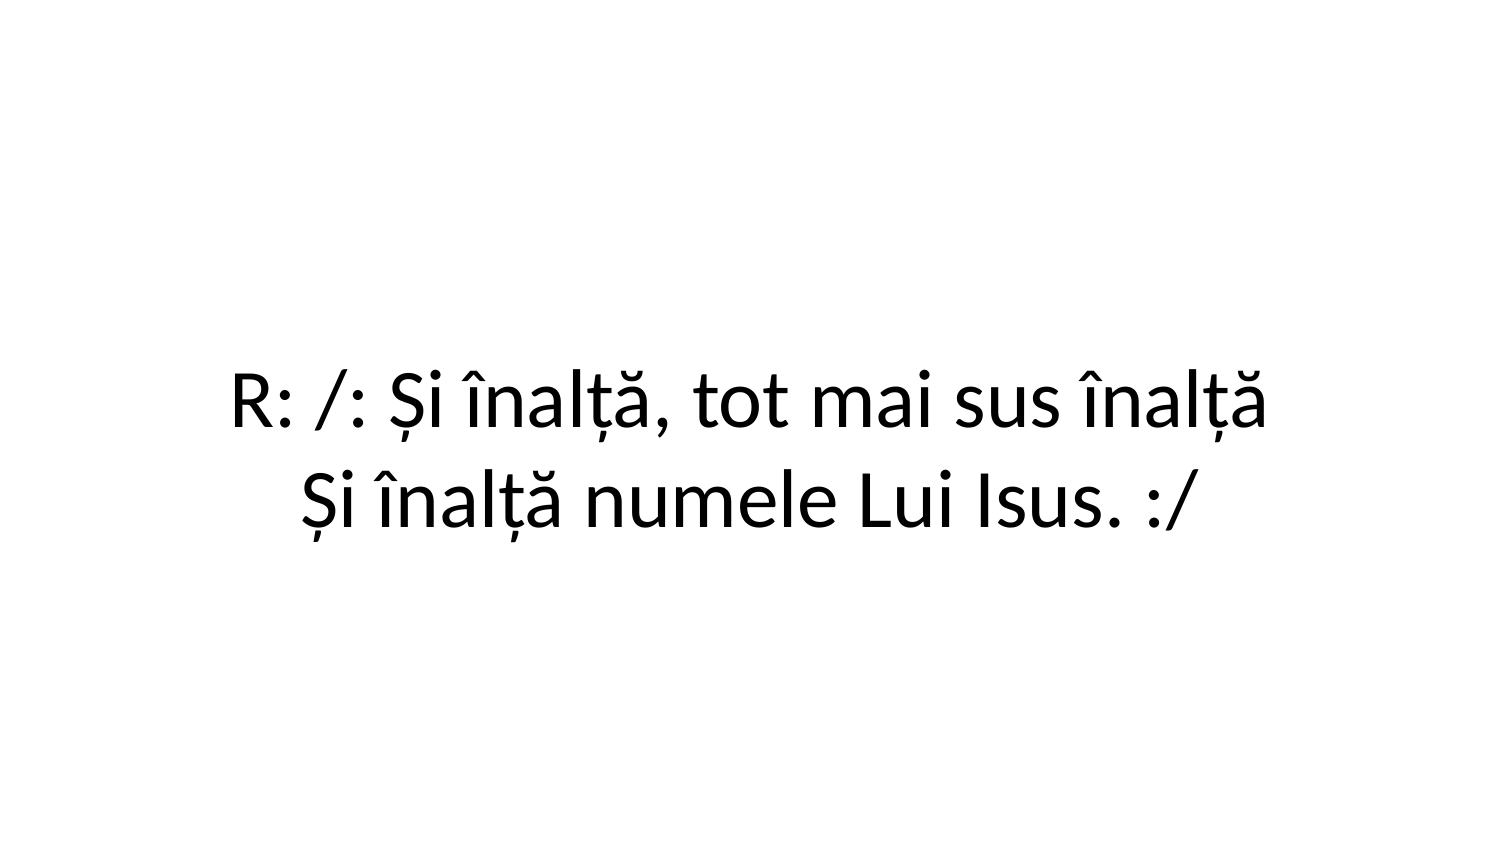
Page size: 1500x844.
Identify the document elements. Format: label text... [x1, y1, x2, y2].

text_box R: /: Și înalță, tot mai sus înalță Și înalță numele Lui Isus. :/ [214, 292, 1286, 552]
